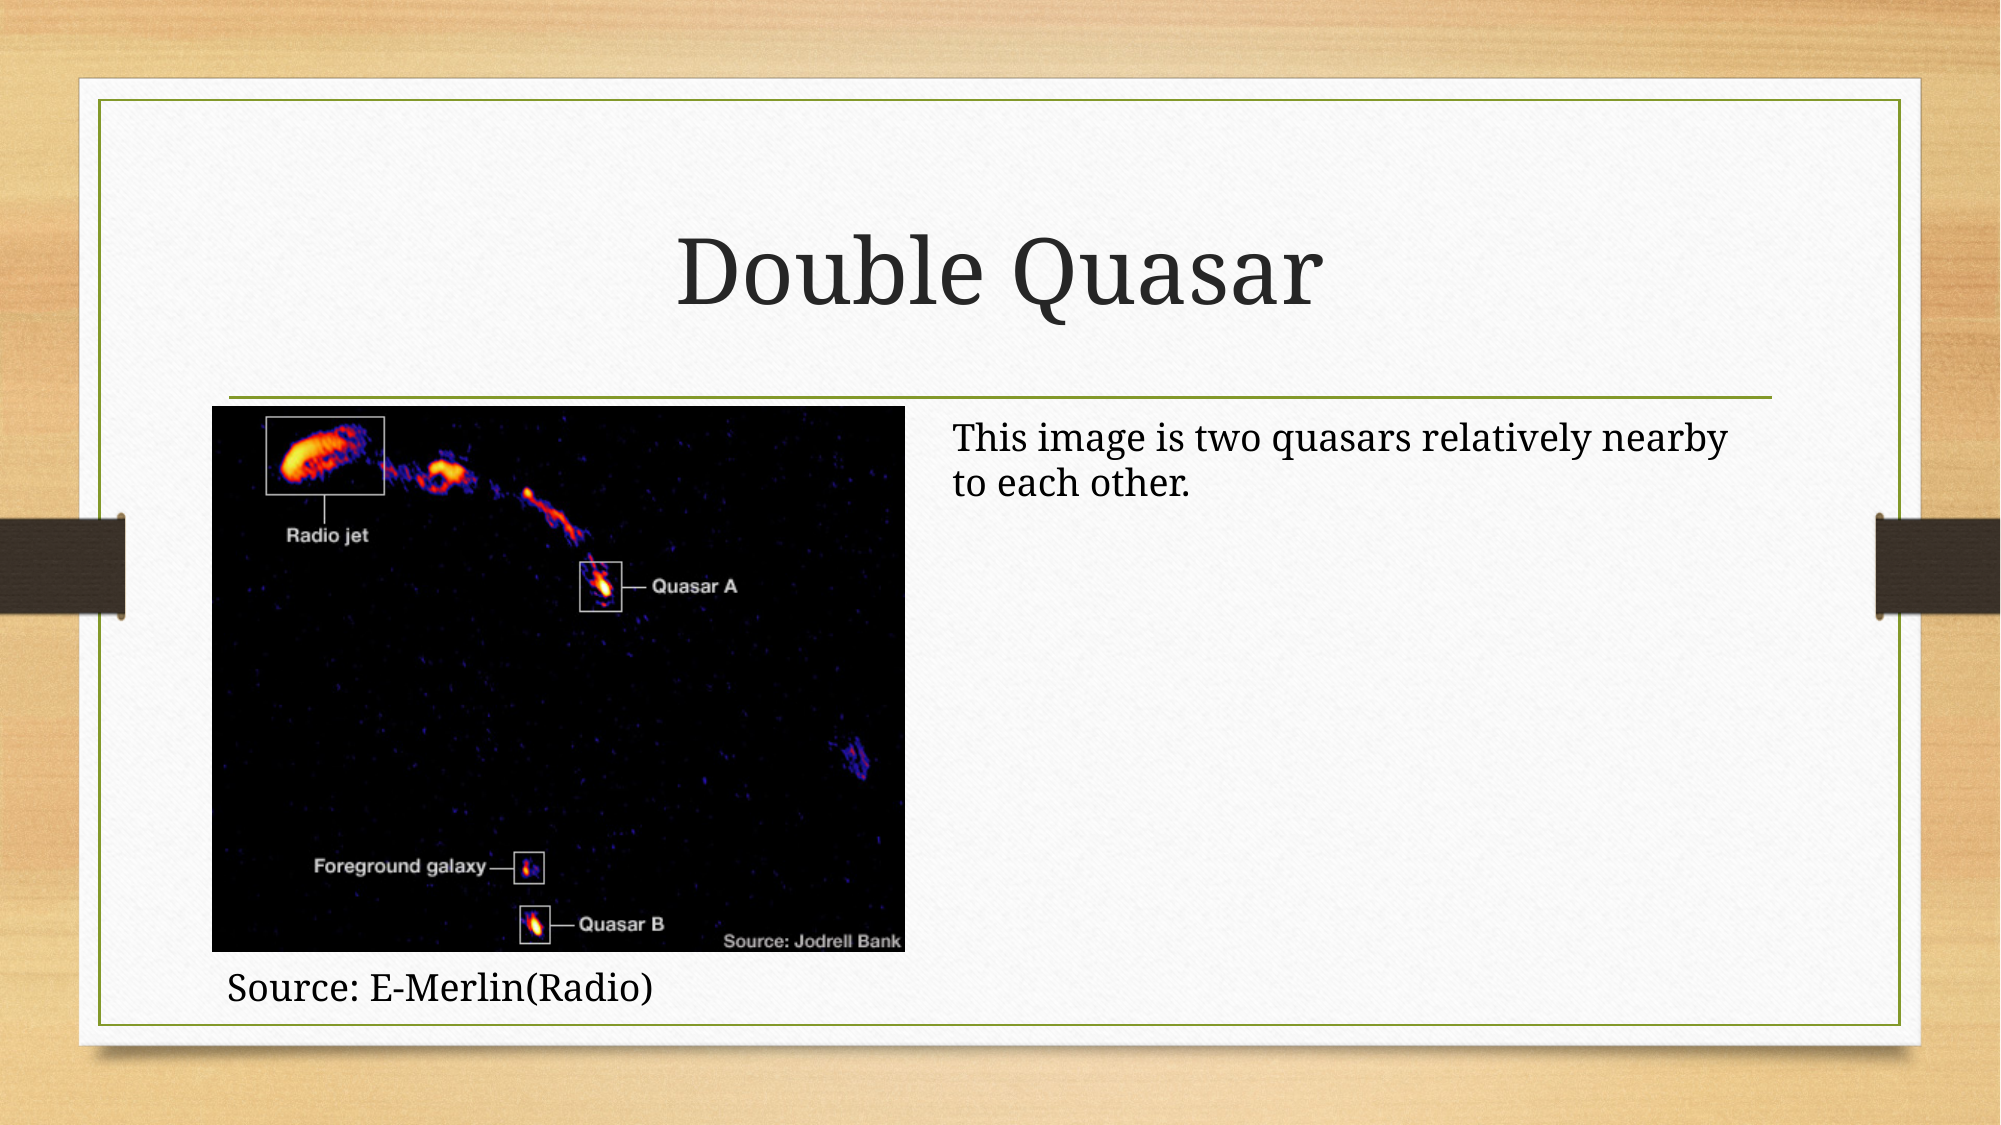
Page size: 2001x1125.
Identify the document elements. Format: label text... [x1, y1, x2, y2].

text_box This image is two quasars relatively nearby to each other. [937, 406, 1788, 512]
picture [0, 0, 2001, 1125]
title Double Quasar [212, 161, 1788, 375]
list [212, 406, 905, 952]
text_box Source: E-Merlin(Radio) [212, 956, 802, 1016]
